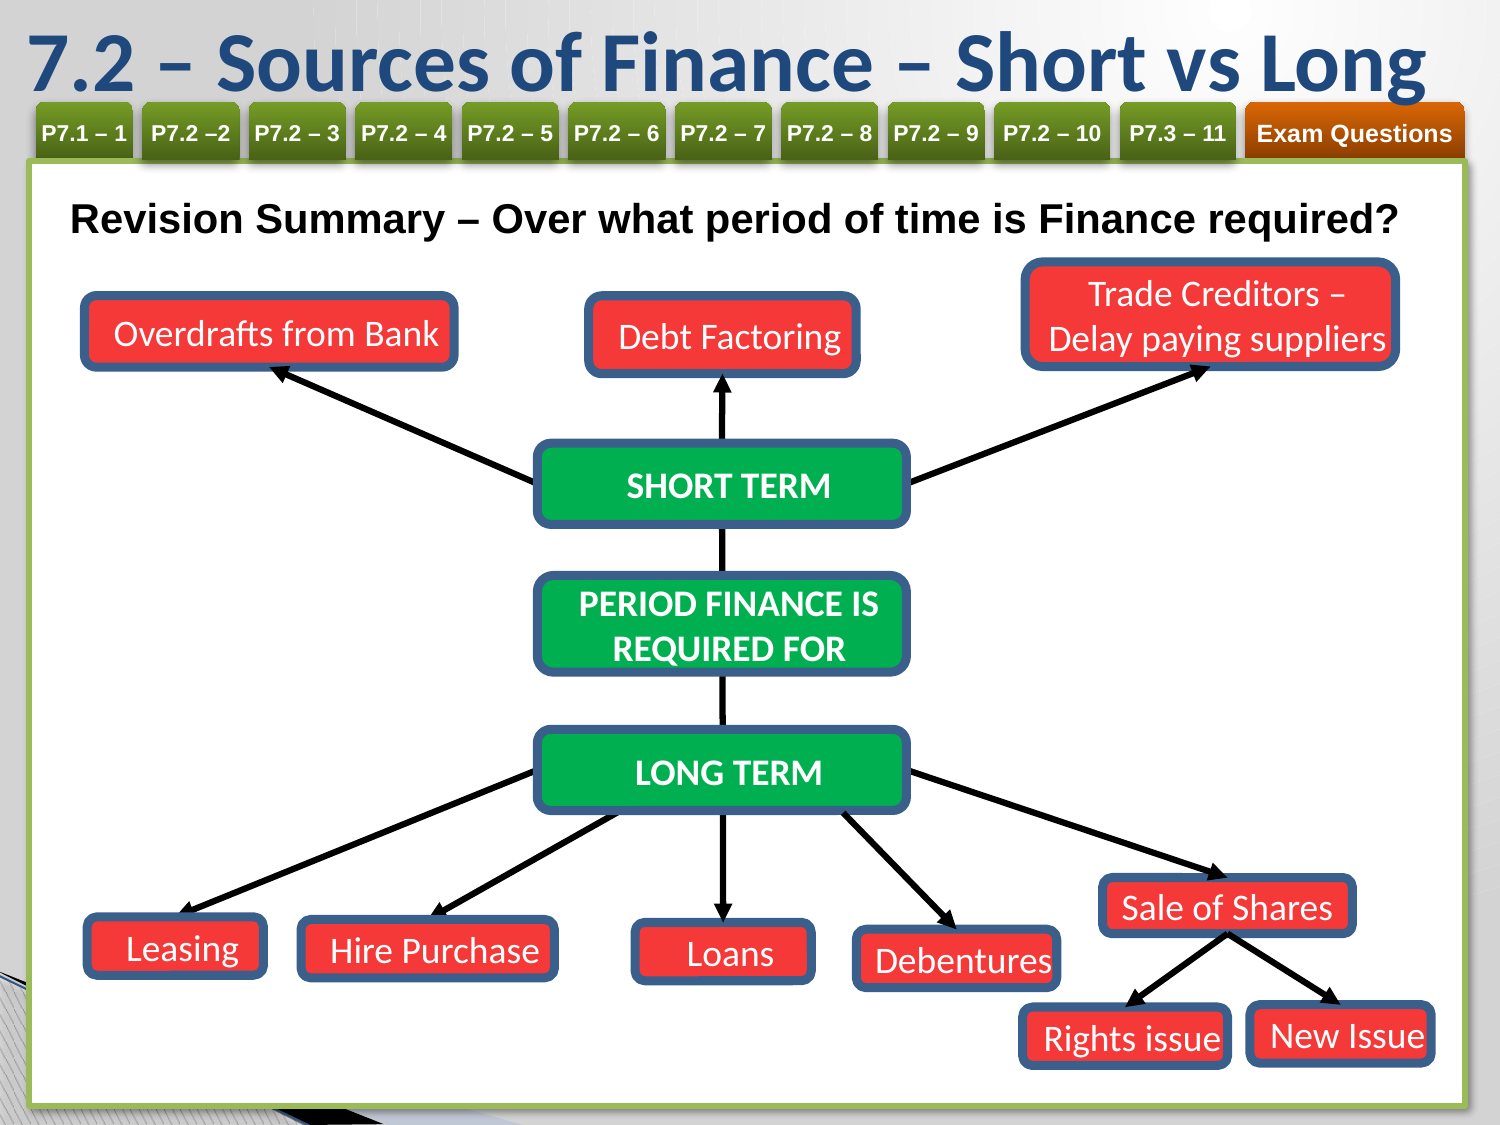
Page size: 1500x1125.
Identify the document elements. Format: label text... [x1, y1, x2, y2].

text_box SHORT TERM [728, 438, 911, 529]
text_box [906, 769, 1353, 934]
picture [281, 1114, 303, 1125]
title 7.2 – Sources of Finance – Short vs Long [11, 11, 1465, 102]
text_box LONG TERM [729, 724, 911, 816]
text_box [427, 802, 812, 981]
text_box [84, 295, 538, 485]
text_box Debt Factoring [584, 291, 861, 379]
text_box Debentures [851, 940, 1062, 993]
text_box PERIOD FINANCE IS REQUIRED FOR [729, 570, 911, 677]
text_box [906, 261, 1396, 485]
text_box Leasing [82, 912, 268, 980]
text_box PERIOD FINANCE IS REQUIRED FOR [532, 570, 715, 677]
text_box Hire Purchase [296, 929, 421, 983]
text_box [1124, 933, 1228, 1008]
text_box LONG TERM [532, 724, 715, 802]
text_box SHORT TERM [532, 438, 715, 529]
text_box Rights issue [1018, 1002, 1233, 1070]
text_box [842, 812, 957, 930]
text_box Revision Summary – Over what period of time is Finance required? [55, 184, 1416, 250]
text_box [175, 769, 538, 918]
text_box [1228, 933, 1341, 1005]
text_box New Issue [1245, 1000, 1436, 1068]
